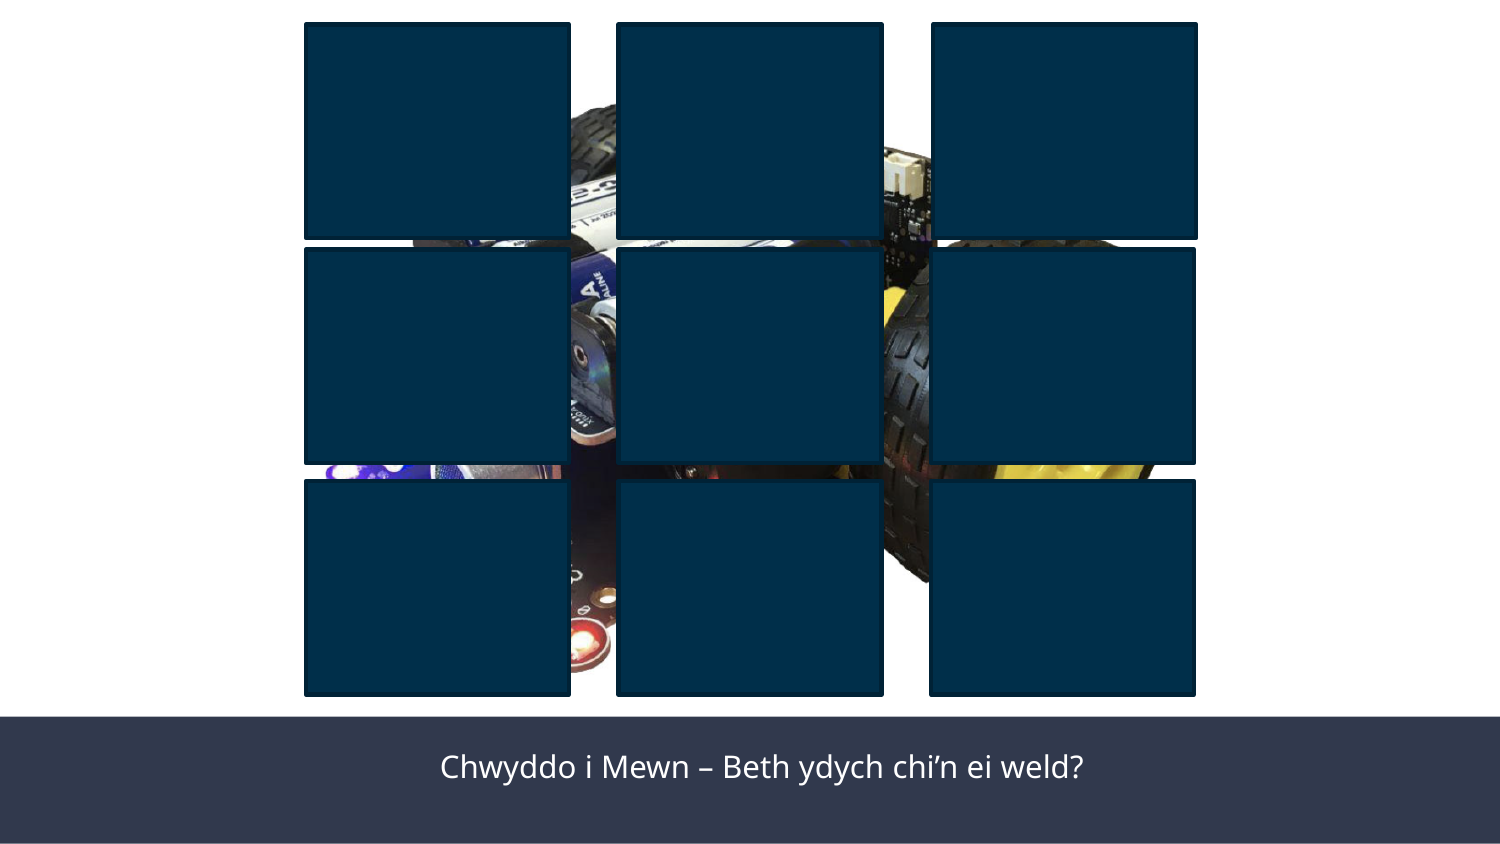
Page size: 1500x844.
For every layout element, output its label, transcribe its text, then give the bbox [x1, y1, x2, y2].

list Chwyddo i Mewn – Beth ydych chi’n ei weld? [0, 714, 1500, 844]
picture [305, 0, 1195, 713]
